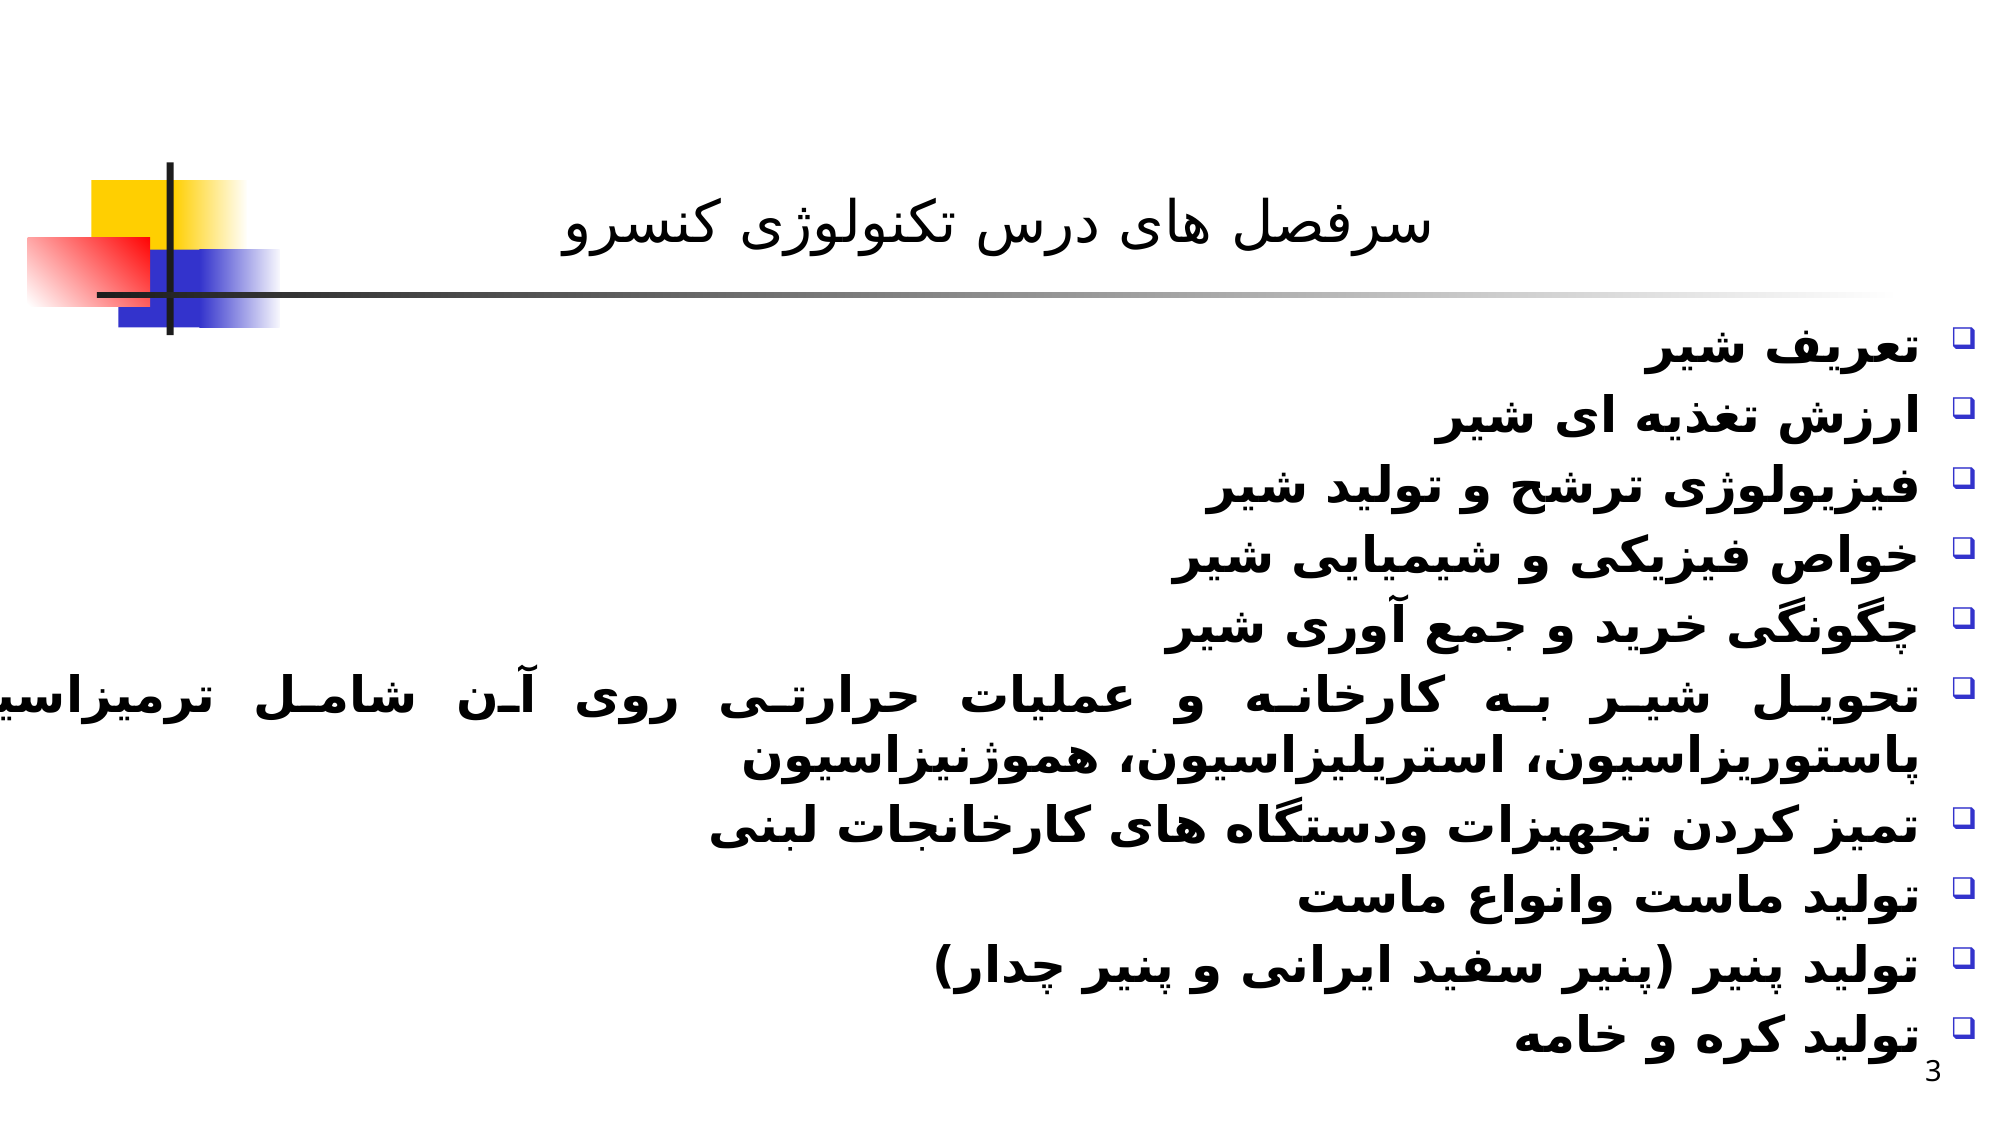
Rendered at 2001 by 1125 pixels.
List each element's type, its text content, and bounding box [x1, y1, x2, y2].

list تعریف شیر ارزش تغذیه ای شیر فیزیولوژی ترشح و تولید شیر خواص فیزیکی و شیمیایی شیر چگونگی خرید و جمع آوری شیر تحویل شیر به کارخانه و عملیات حرارتی روی آن شامل ترمیزاسیون، پاستوریزاسیون، استریلیزاسیون، هموژنیزاسیون تمیز کردن تجهیزات ودستگاه های کارخانجات لبنی تولید ماست وانواع ماست تولید پنیر (پنیر سفید ایرانی و پنیر چدار) تولید کره و خامه [0, 305, 2000, 1125]
slide_number 3 [1540, 1023, 1958, 1100]
title سرفصل های درس تکنولوژی کنسرو [146, 22, 1852, 263]
